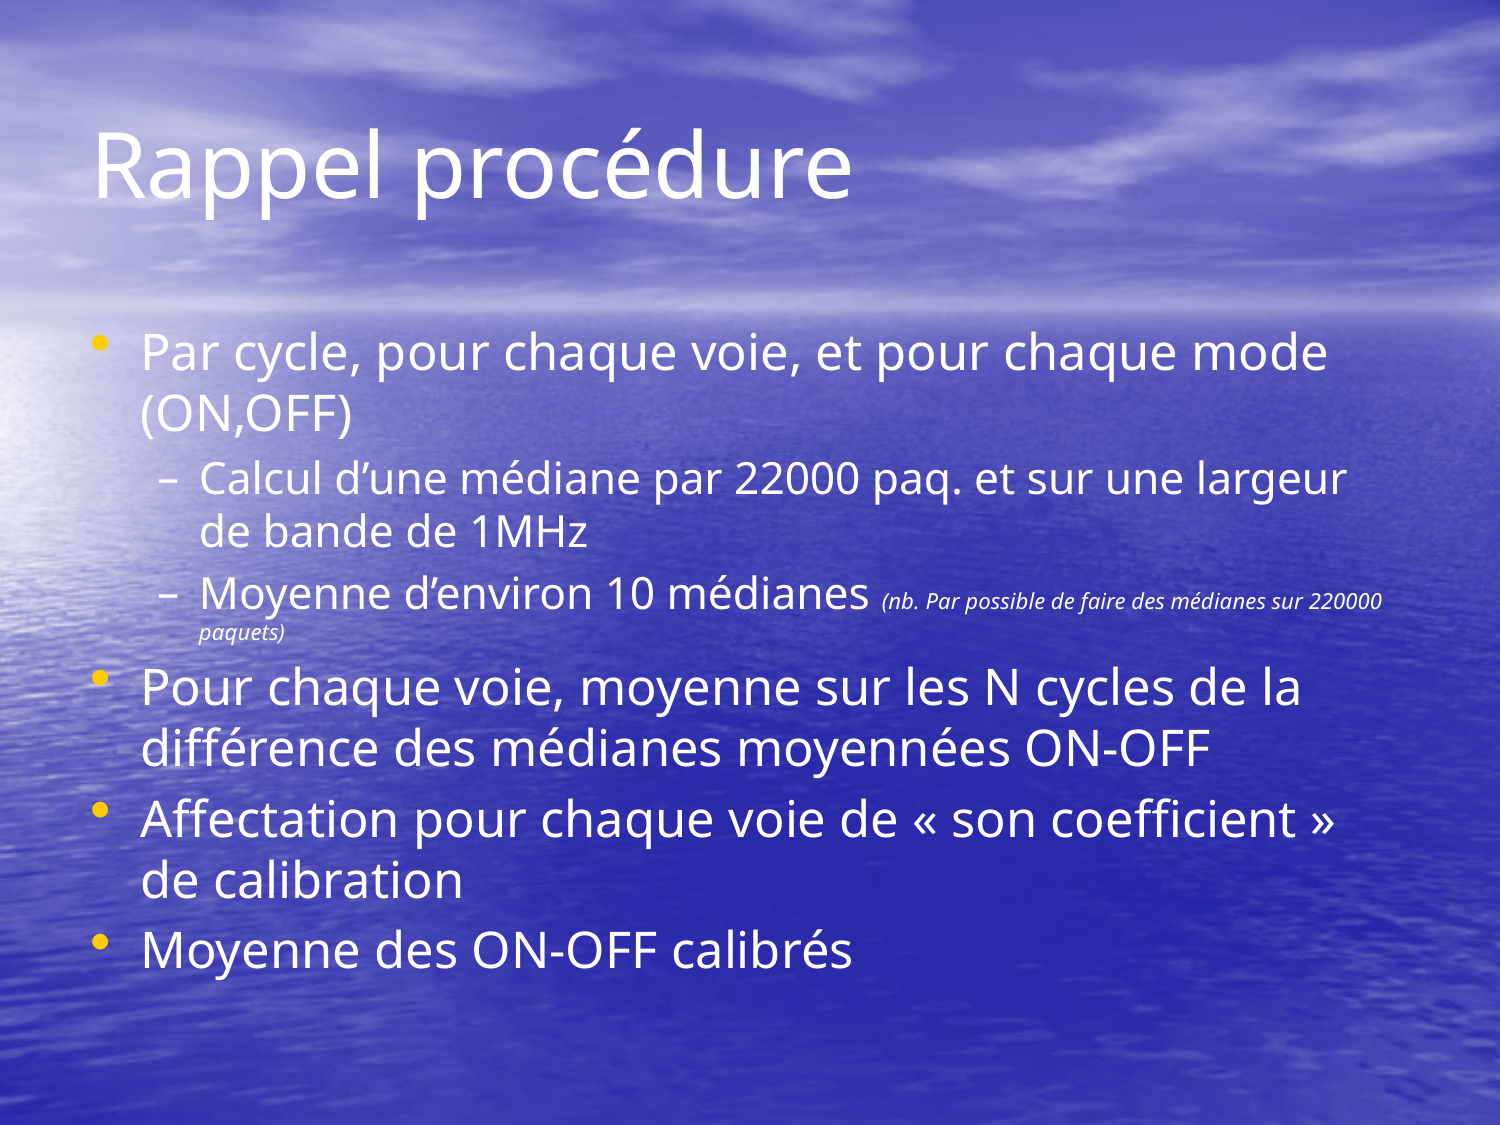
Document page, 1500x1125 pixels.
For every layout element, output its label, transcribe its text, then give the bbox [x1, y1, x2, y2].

list Par cycle, pour chaque voie, et pour chaque mode (ON,OFF) Calcul d’une médiane par 22000 paq. et sur une largeur de bande de 1MHz Moyenne d’environ 10 médianes (nb. Par possible de faire des médianes sur 220000 paquets) Pour chaque voie, moyenne sur les N cycles de la différence des médianes moyennées ON-OFF Affectation pour chaque voie de « son coefficient » de calibration Moyenne des ON-OFF calibrés [74, 312, 1426, 988]
title Rappel procédure [74, 47, 1426, 276]
